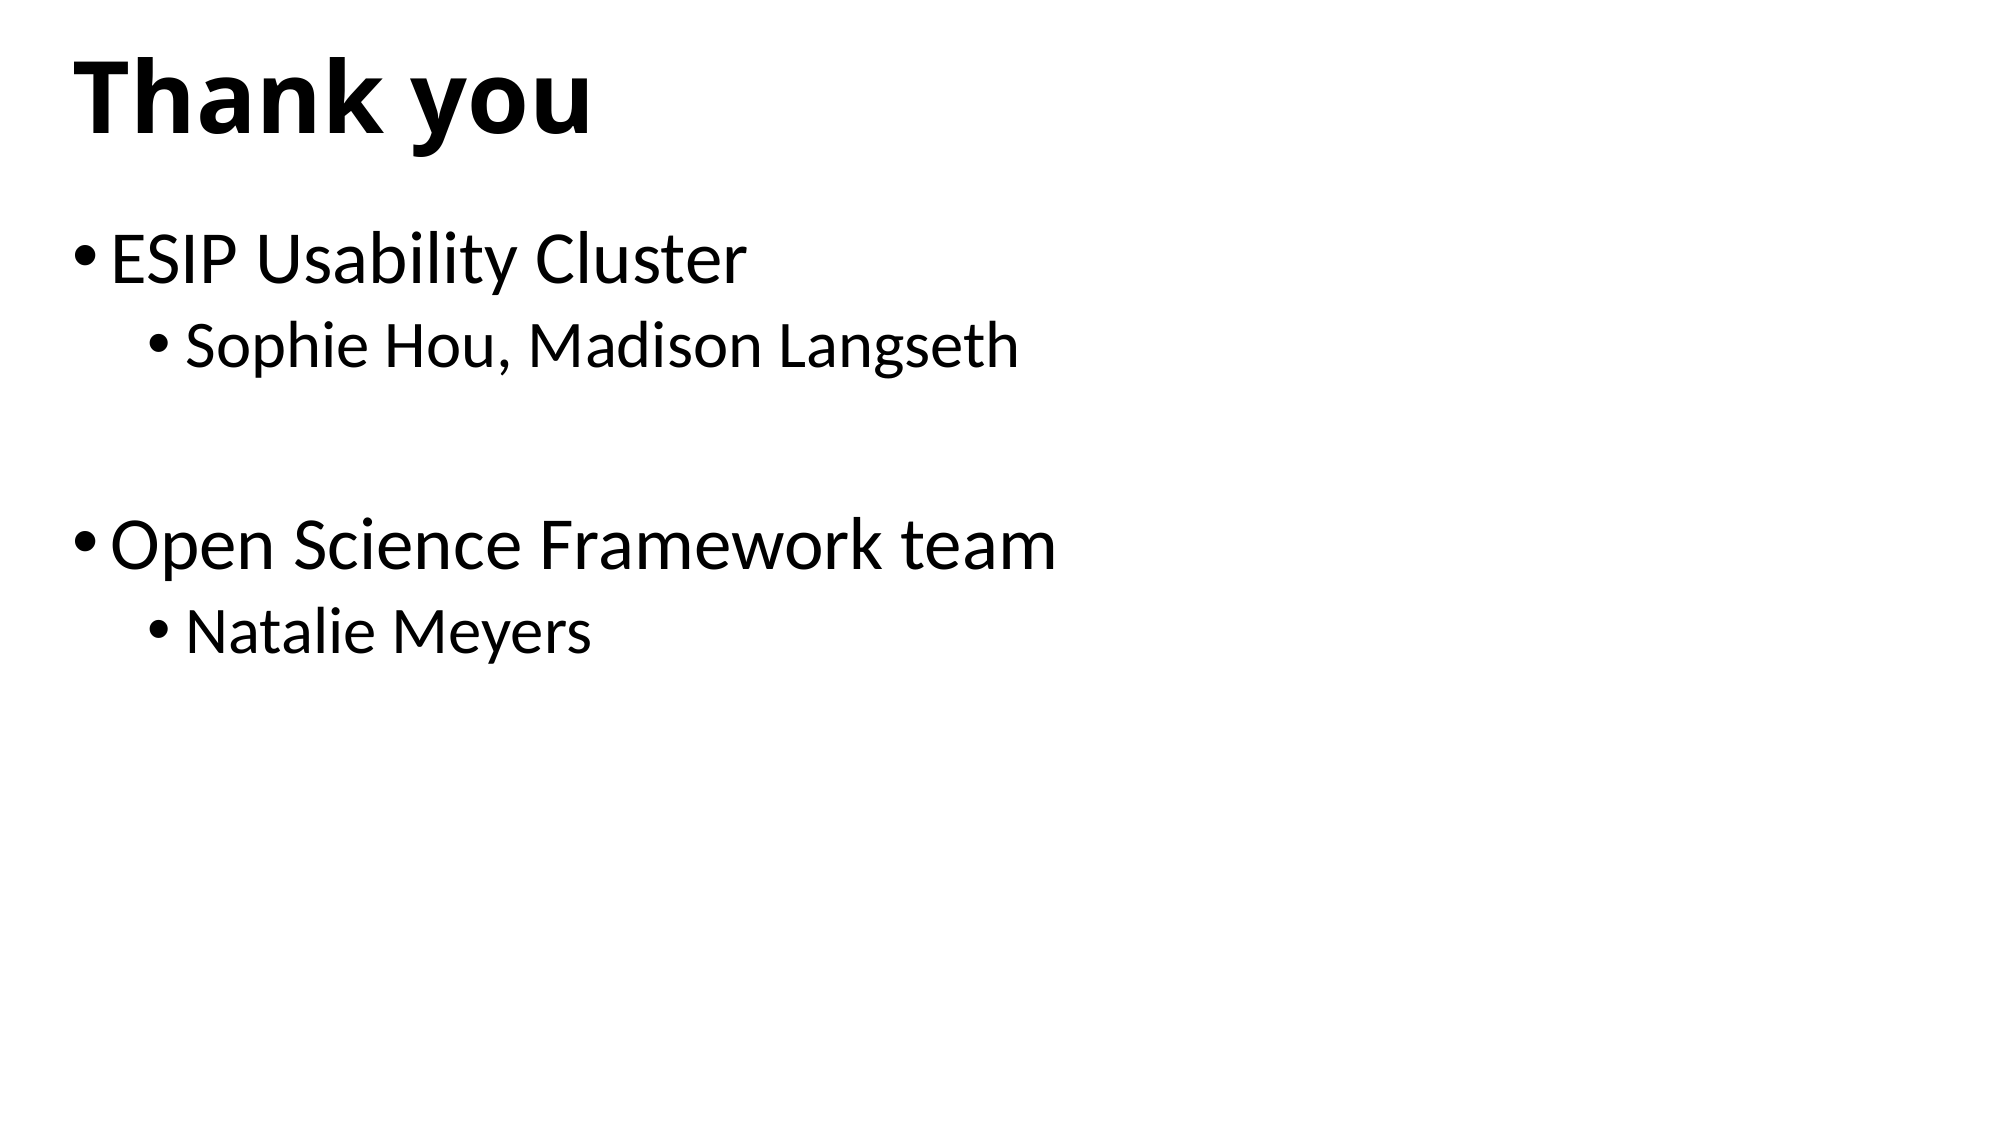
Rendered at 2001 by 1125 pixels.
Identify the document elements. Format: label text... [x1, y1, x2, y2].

list ESIP Usability Cluster Sophie Hou, Madison Langseth Open Science Framework team Natalie Meyers [57, 211, 1948, 1017]
title Thank you [57, 26, 1948, 177]
